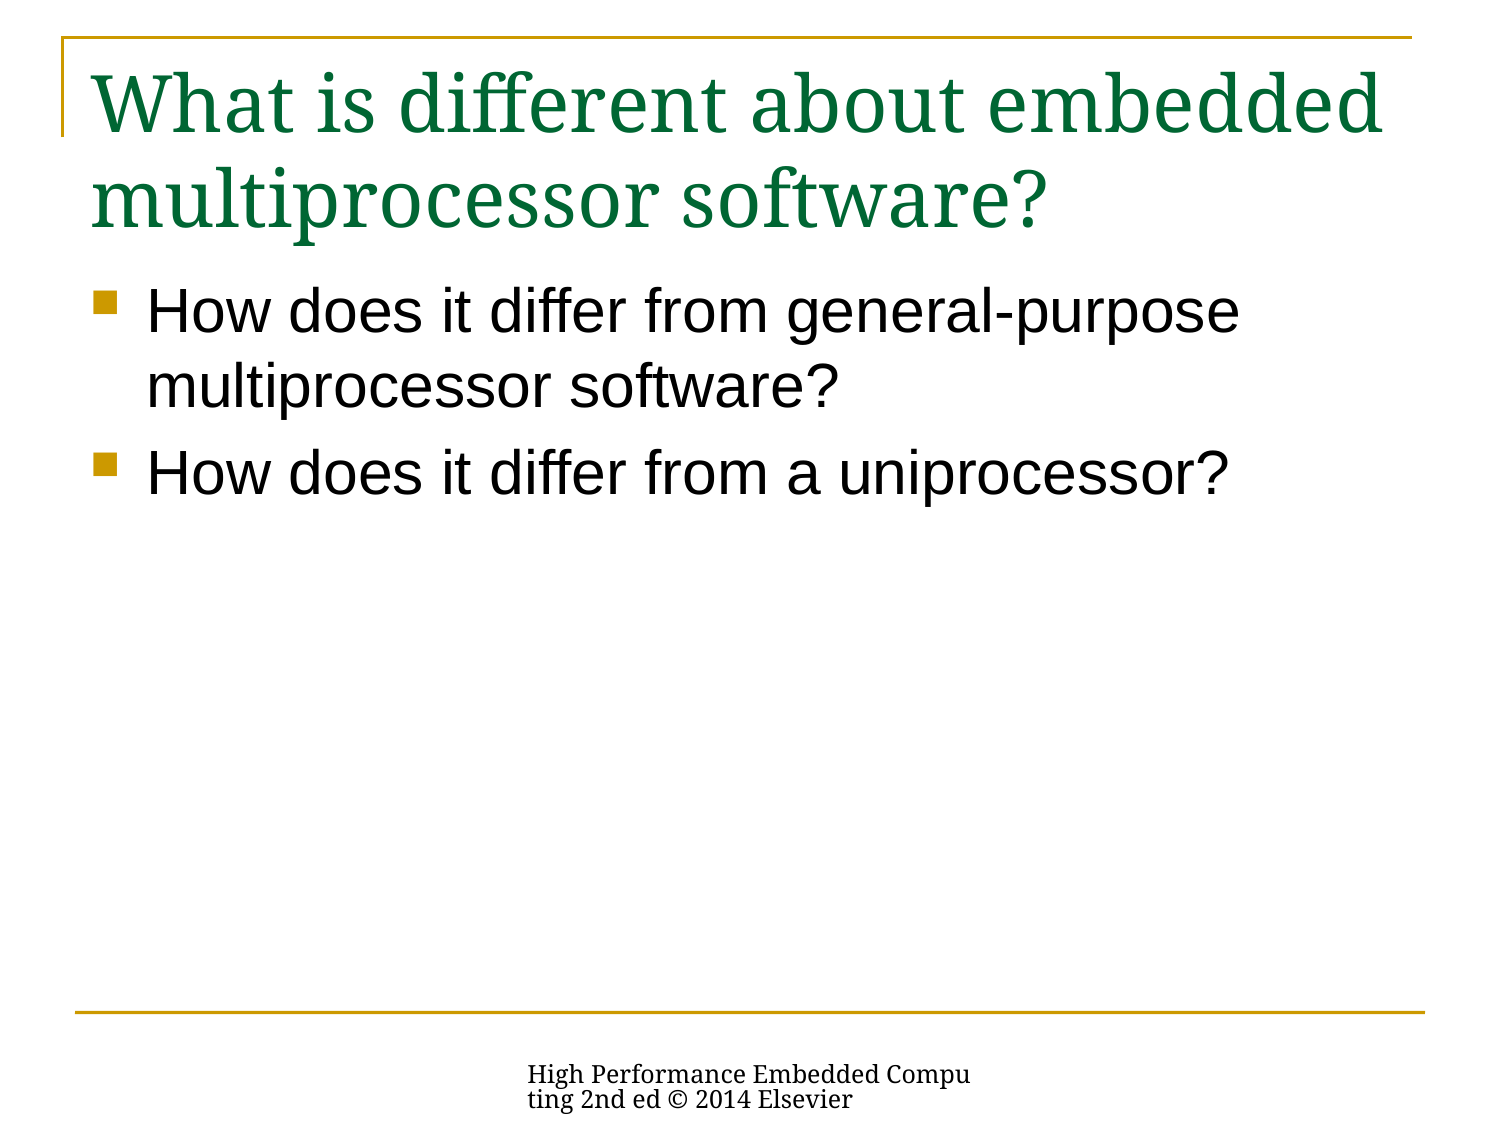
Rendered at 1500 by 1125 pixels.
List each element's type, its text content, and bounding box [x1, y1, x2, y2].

list How does it differ from general-purpose multiprocessor software? How does it differ from a uniprocessor? [75, 262, 1425, 1006]
footer High Performance Embedded Computing 2nd ed © 2014 Elsevier [512, 1025, 988, 1100]
title What is different about embedded multiprocessor software? [75, 45, 1425, 233]
